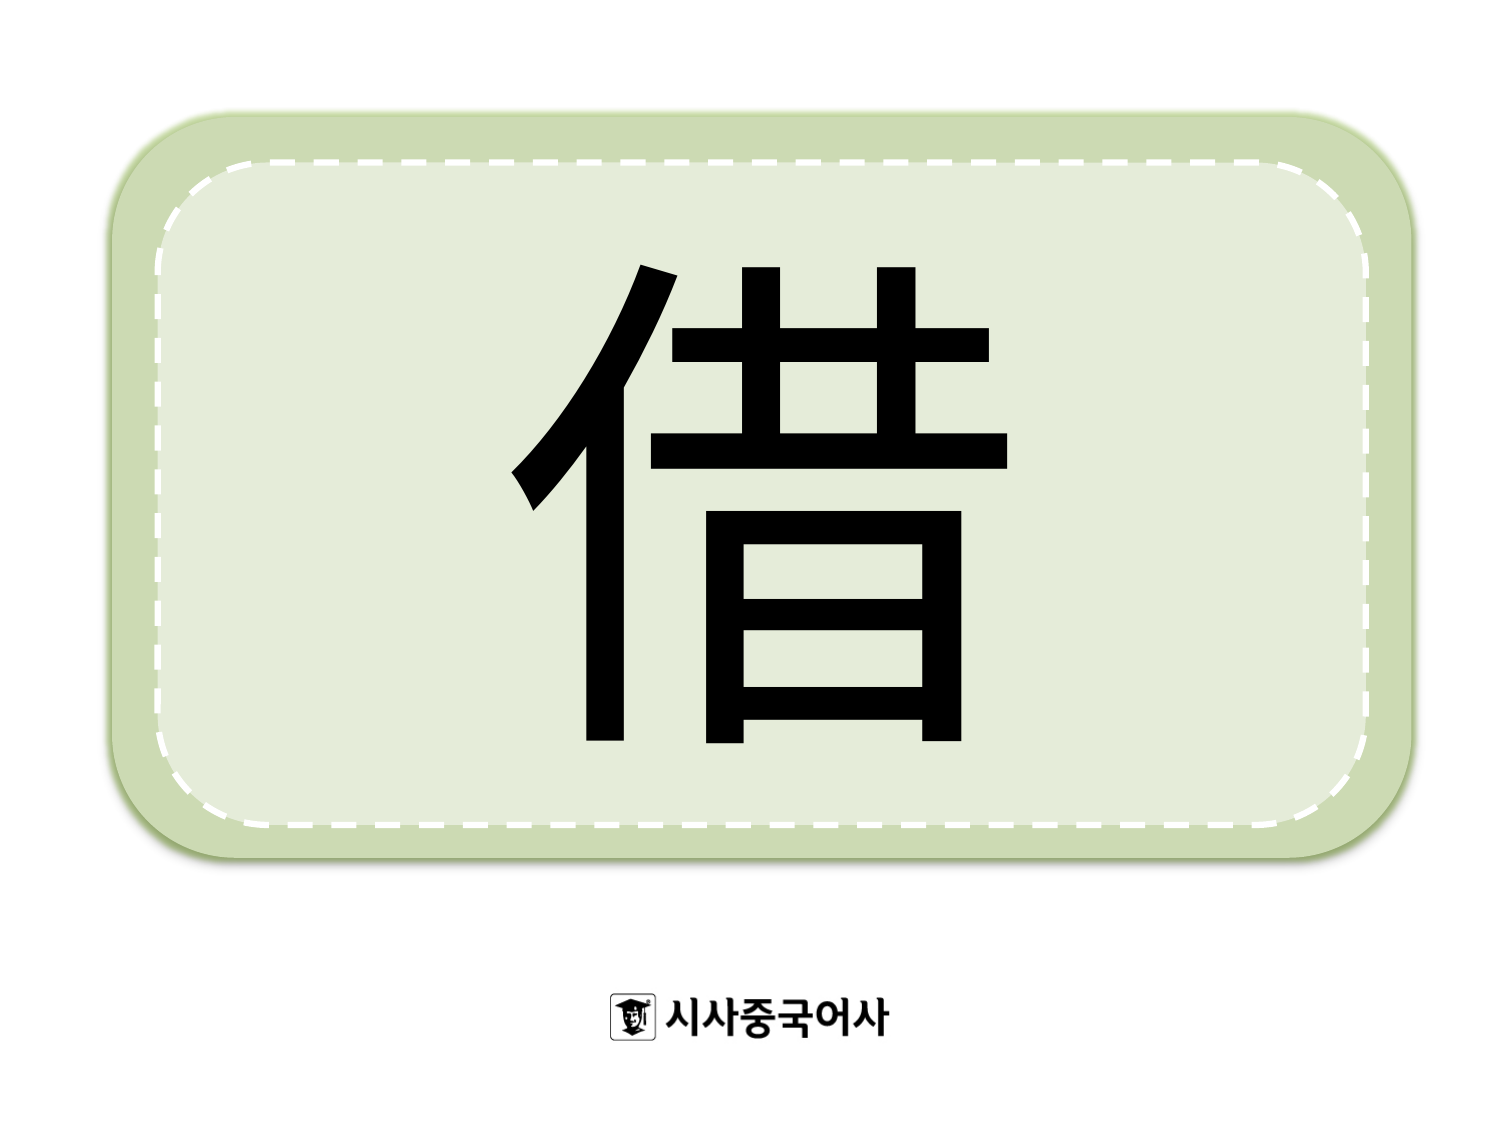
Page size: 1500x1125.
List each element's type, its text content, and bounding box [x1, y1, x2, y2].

picture [602, 987, 898, 1047]
text_box 借 [159, 160, 1368, 824]
